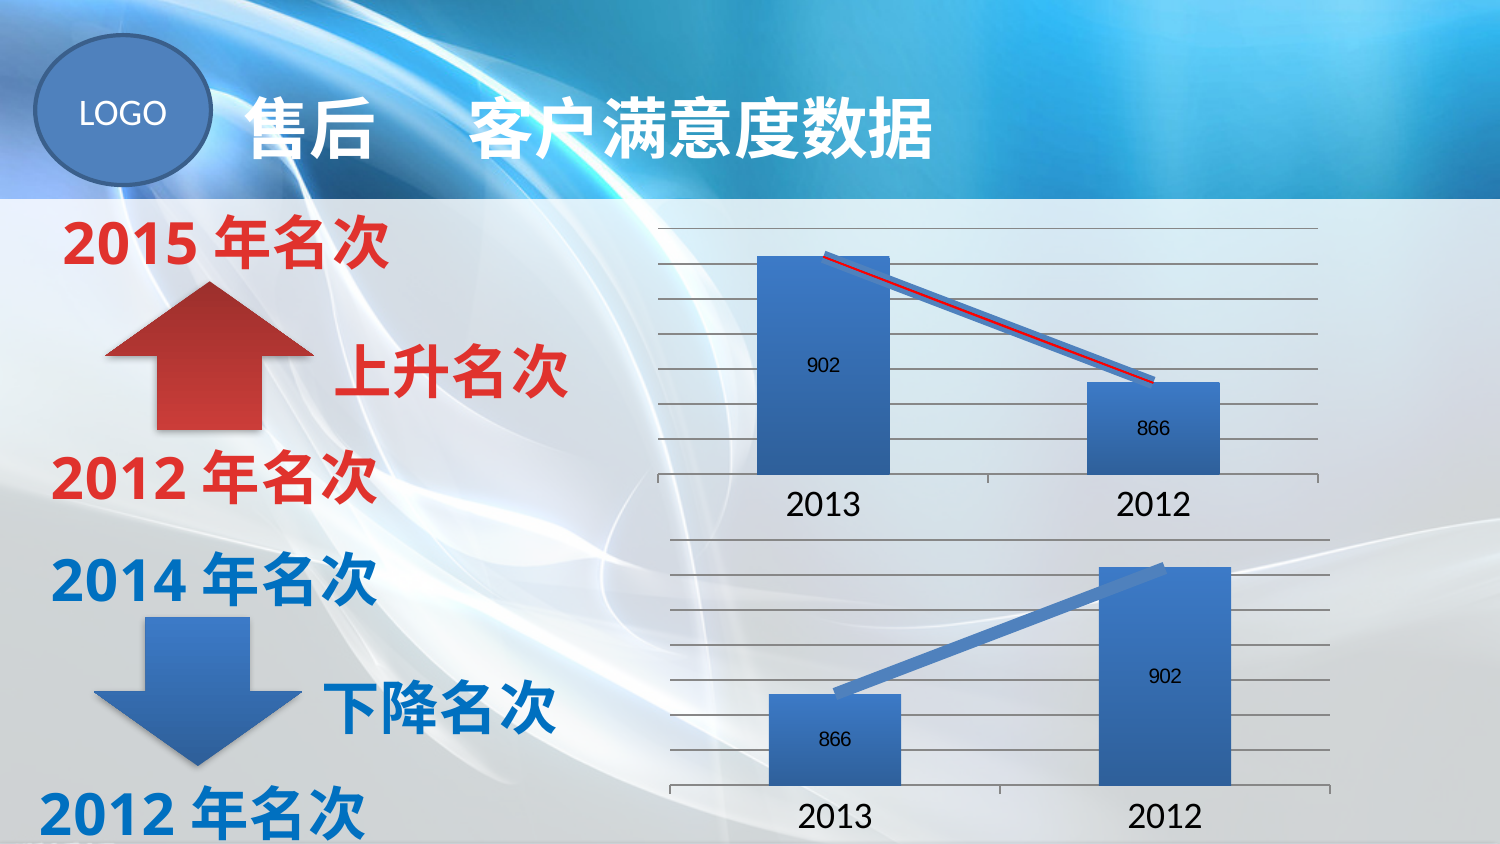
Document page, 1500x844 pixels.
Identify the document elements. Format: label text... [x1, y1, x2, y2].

text_box 2015年名次 [47, 199, 406, 284]
text_box 售后 客户满意度数据 [228, 79, 951, 174]
text_box [105, 284, 314, 431]
text_box [93, 620, 303, 767]
chart [644, 222, 1344, 844]
text_box 2012年名次 [24, 769, 383, 844]
picture [0, 0, 1500, 199]
text_box 2014年名次 [35, 535, 394, 620]
text_box 下降名次 [306, 664, 573, 749]
text_box 上升名次 [318, 328, 585, 413]
text_box 2012年名次 [35, 433, 394, 519]
